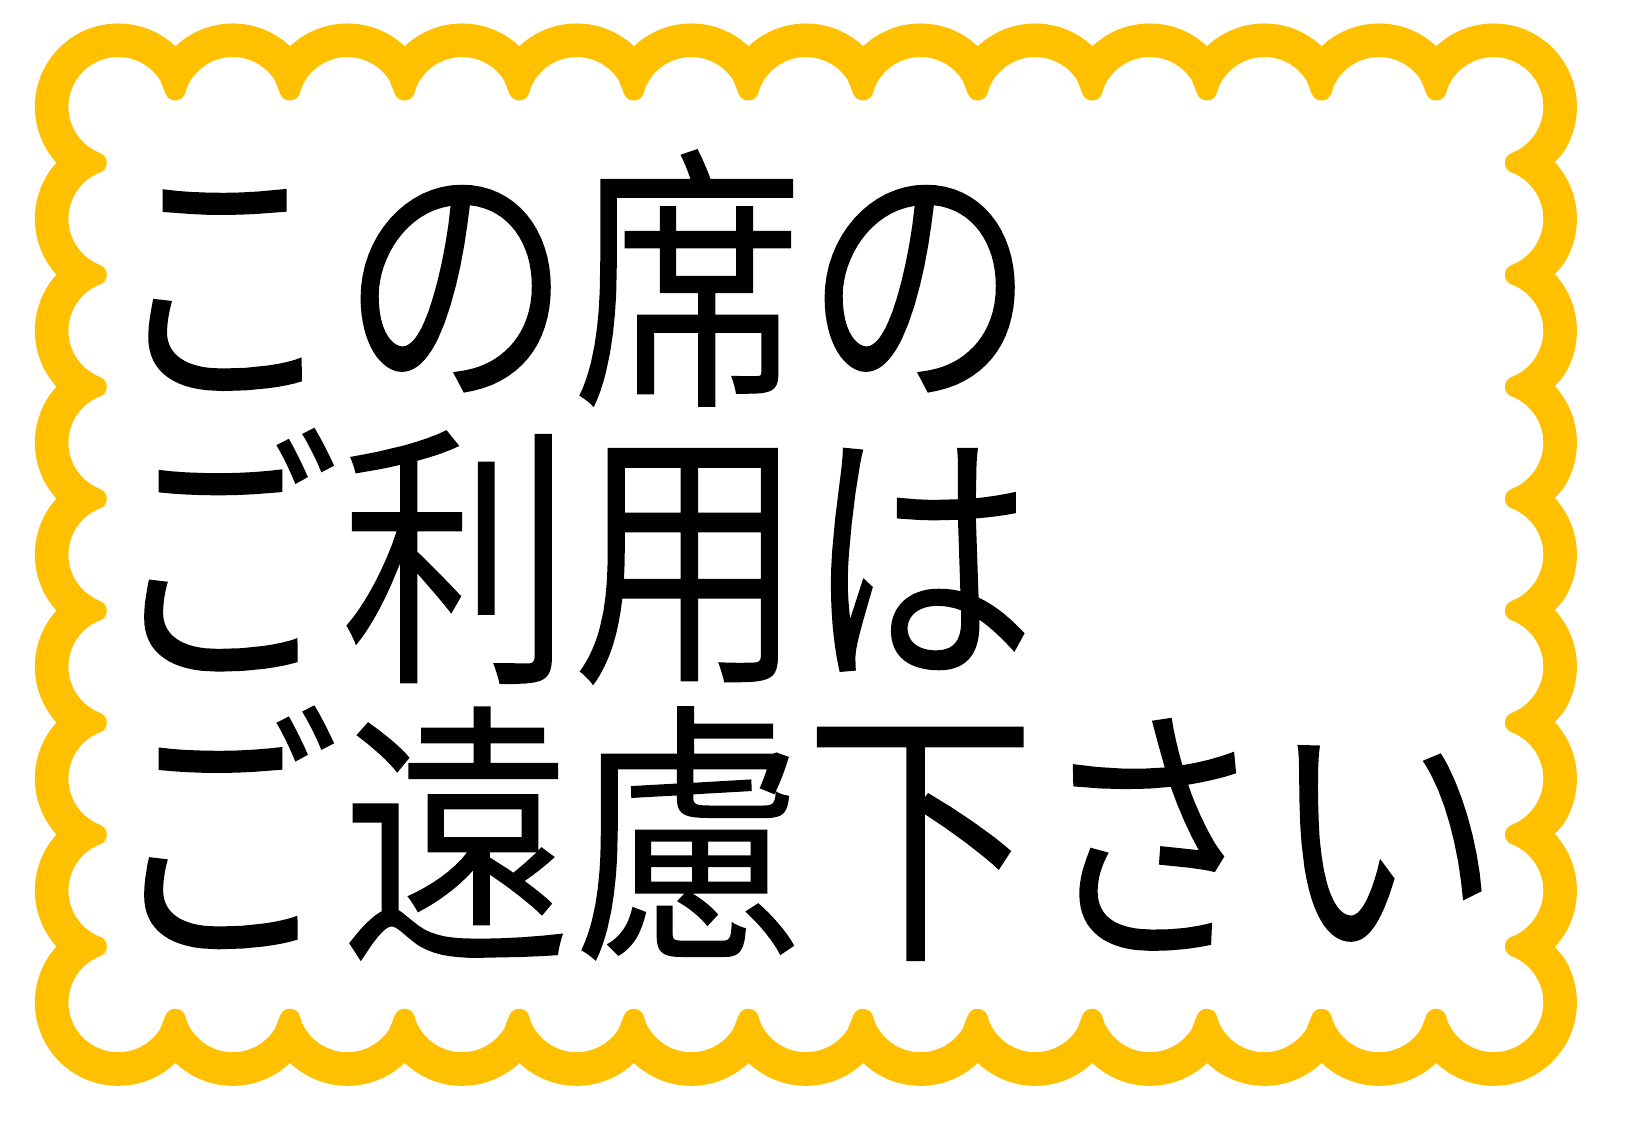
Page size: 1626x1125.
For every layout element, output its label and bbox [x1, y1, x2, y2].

text_box [43, 31, 1569, 1078]
